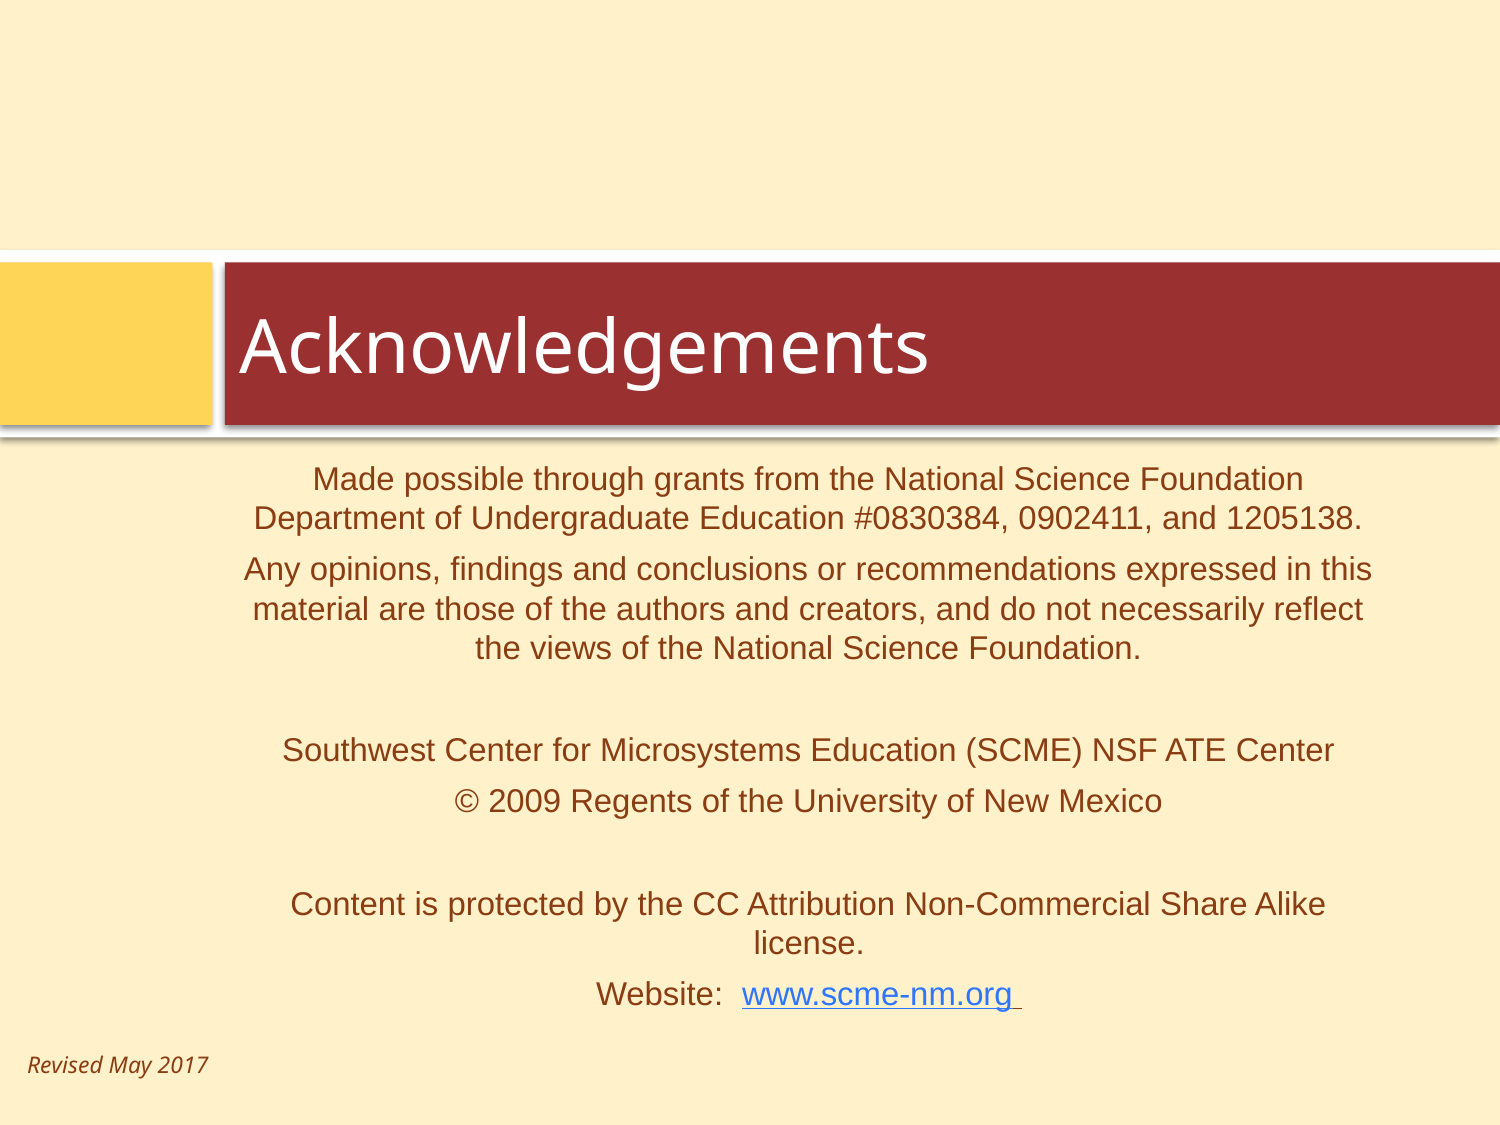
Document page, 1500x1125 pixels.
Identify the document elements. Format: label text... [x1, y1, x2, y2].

title Acknowledgements [225, 262, 1475, 425]
list Made possible through grants from the National Science Foundation Department of Undergraduate Education #0830384, 0902411, and 1205138. Any opinions, findings and conclusions or recommendations expressed in this material are those of the authors and creators, and do not necessarily reflect the views of the National Science Foundation. Southwest Center for Microsystems Education (SCME) NSF ATE Center © 2009 Regents of the University of New Mexico Content is protected by the CC Attribution Non-Commercial Share Alike license. Website: www.scme-nm.org [225, 450, 1394, 1050]
text_box Revised May 2017 [12, 1043, 224, 1086]
